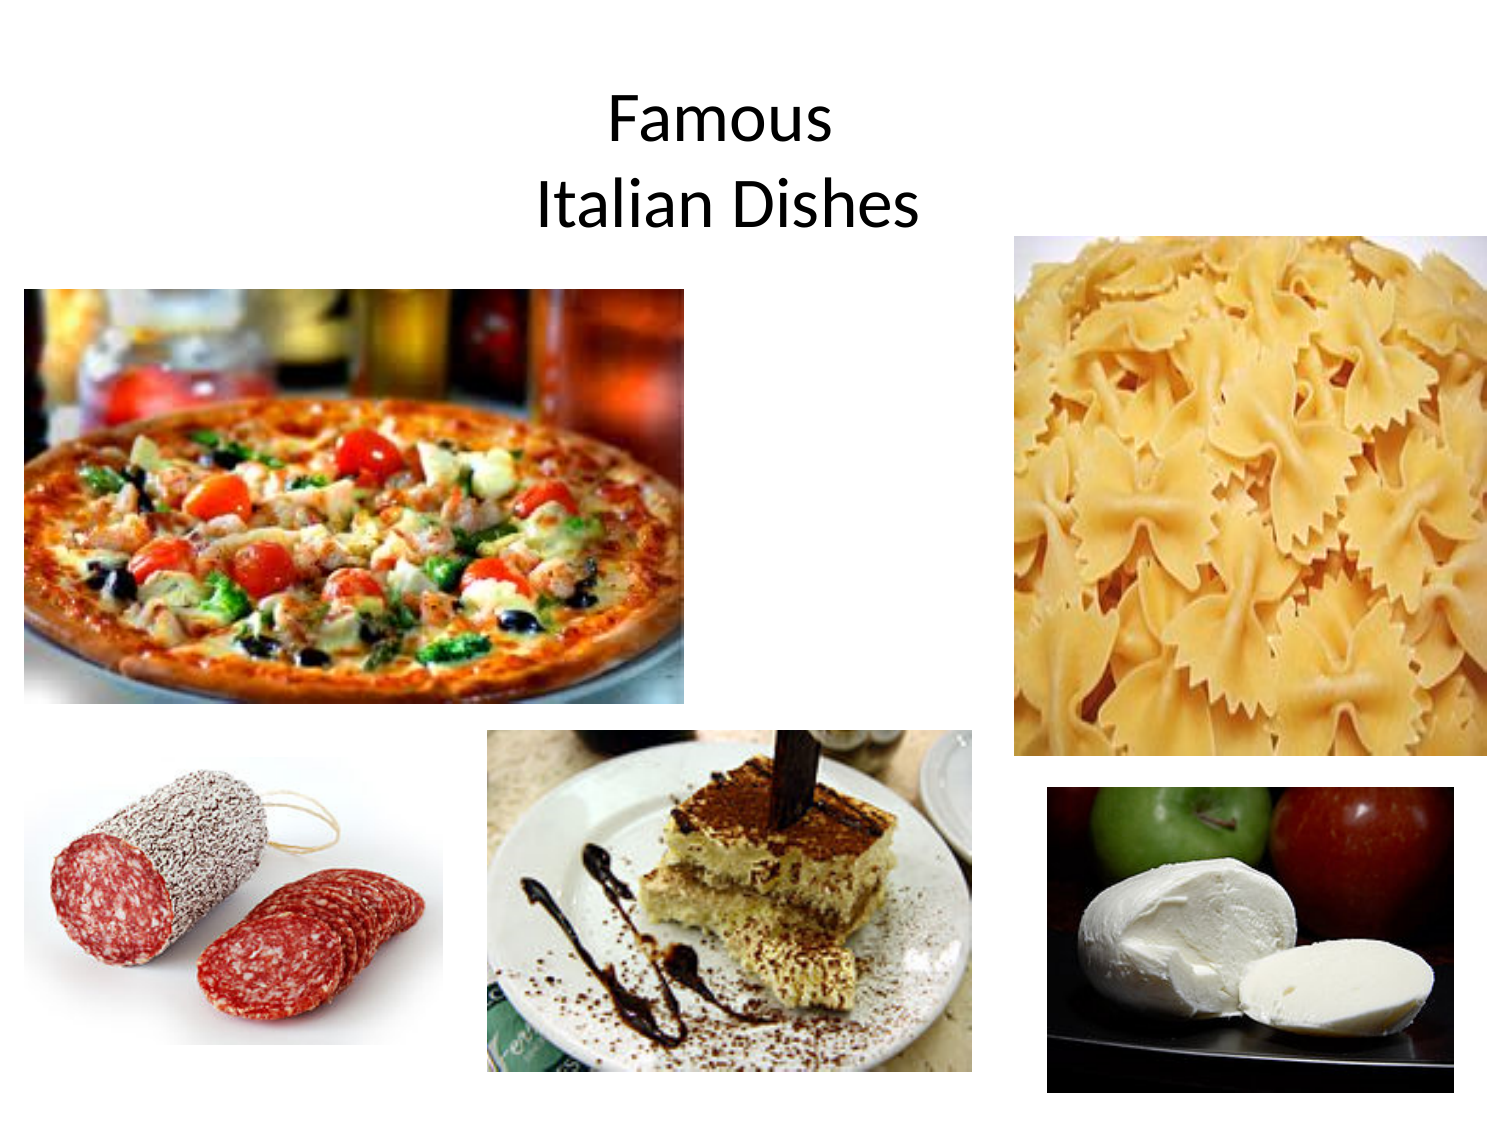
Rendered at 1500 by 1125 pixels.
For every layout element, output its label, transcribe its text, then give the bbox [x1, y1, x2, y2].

picture [1047, 787, 1455, 1093]
picture [24, 288, 684, 704]
picture [24, 757, 443, 1046]
picture [1014, 236, 1488, 756]
title Famous Italian Dishes [239, 62, 1202, 250]
picture [487, 730, 973, 1073]
